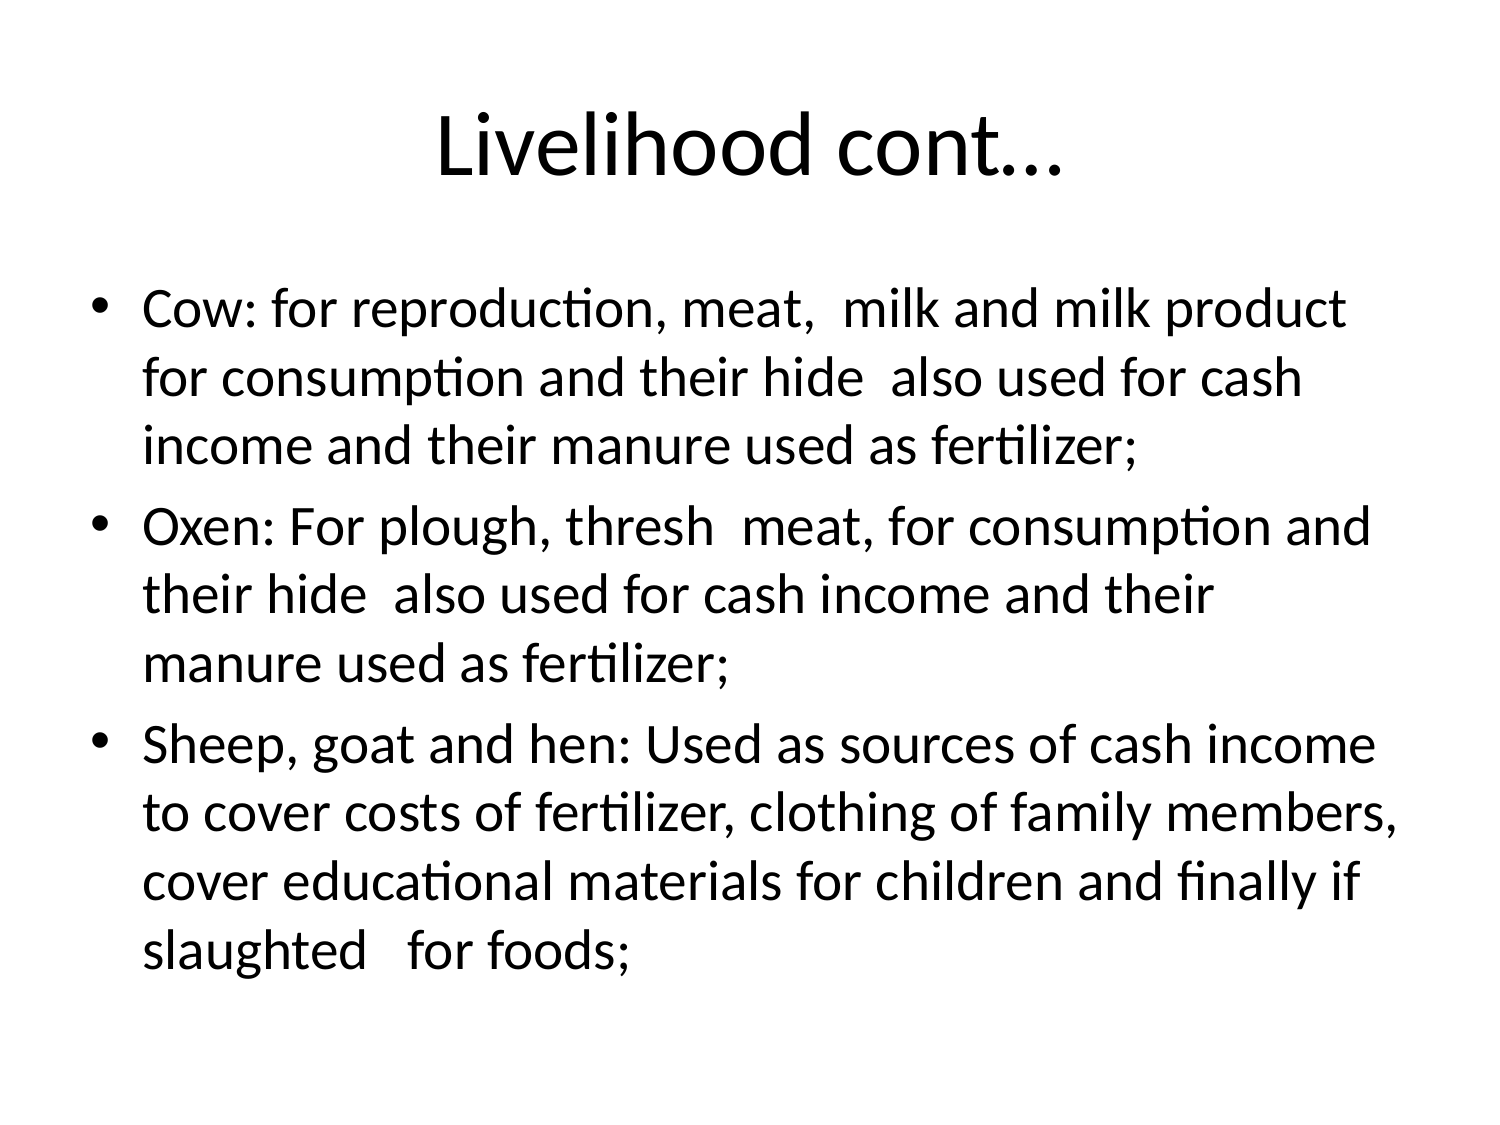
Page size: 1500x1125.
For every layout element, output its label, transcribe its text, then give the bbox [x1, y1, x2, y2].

list Cow: for reproduction, meat, milk and milk product for consumption and their hide also used for cash income and their manure used as fertilizer; Oxen: For plough, thresh meat, for consumption and their hide also used for cash income and their manure used as fertilizer; Sheep, goat and hen: Used as sources of cash income to cover costs of fertilizer, clothing of family members, cover educational materials for children and finally if slaughted for foods; [75, 262, 1425, 1005]
title Livelihood cont… [75, 45, 1425, 233]
